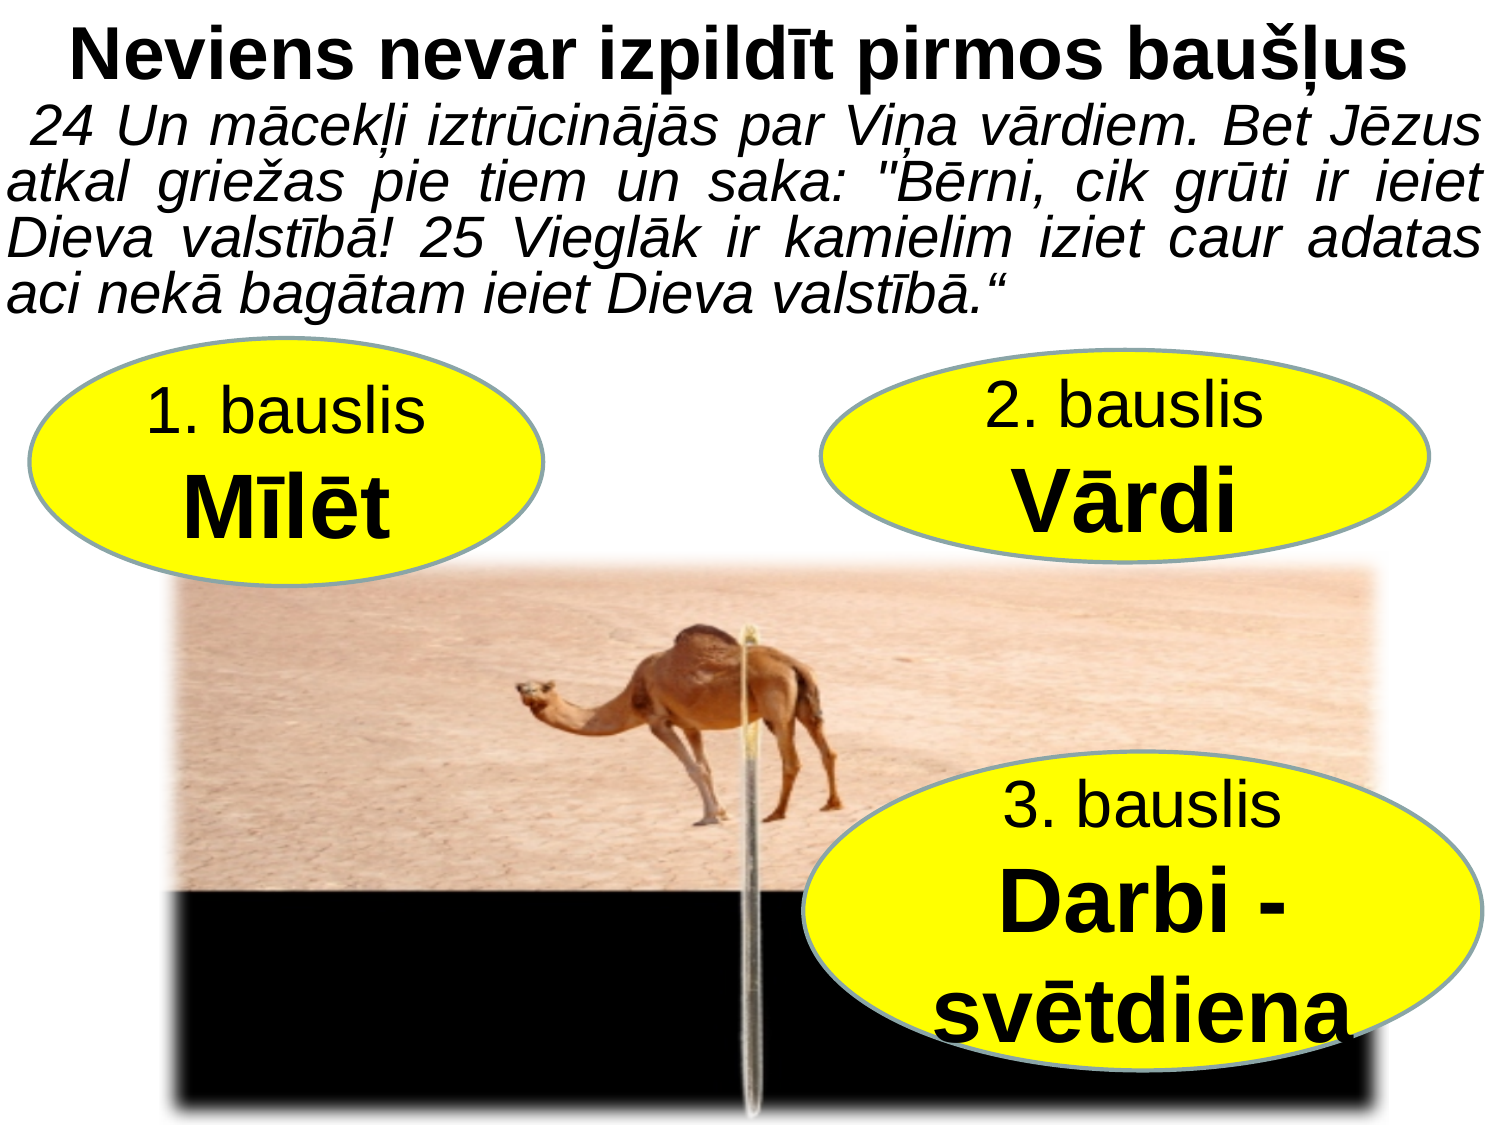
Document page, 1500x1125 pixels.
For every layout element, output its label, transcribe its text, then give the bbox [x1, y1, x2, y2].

picture [159, 551, 1389, 1125]
text_box 1. bauslis Mīlēt [27, 335, 546, 571]
text_box 3. bauslis Darbi - svētdiena [1393, 800, 1485, 1022]
text_box Neviens nevar izpildīt pirmos baušļus [0, 0, 1500, 114]
text_box 2. bauslis Vārdi [818, 347, 1432, 549]
list 24 Un mācekļi iztrūcinājās par Viņa vārdiem. Bet Jēzus atkal griežas pie tiem un saka: "Bērni, cik grūti ir ieiet Dieva valstībā! 25 Vieglāk ir kamielim iziet caur adatas aci nekā bagātam ieiet Dieva valstībā.“ [0, 114, 1500, 292]
